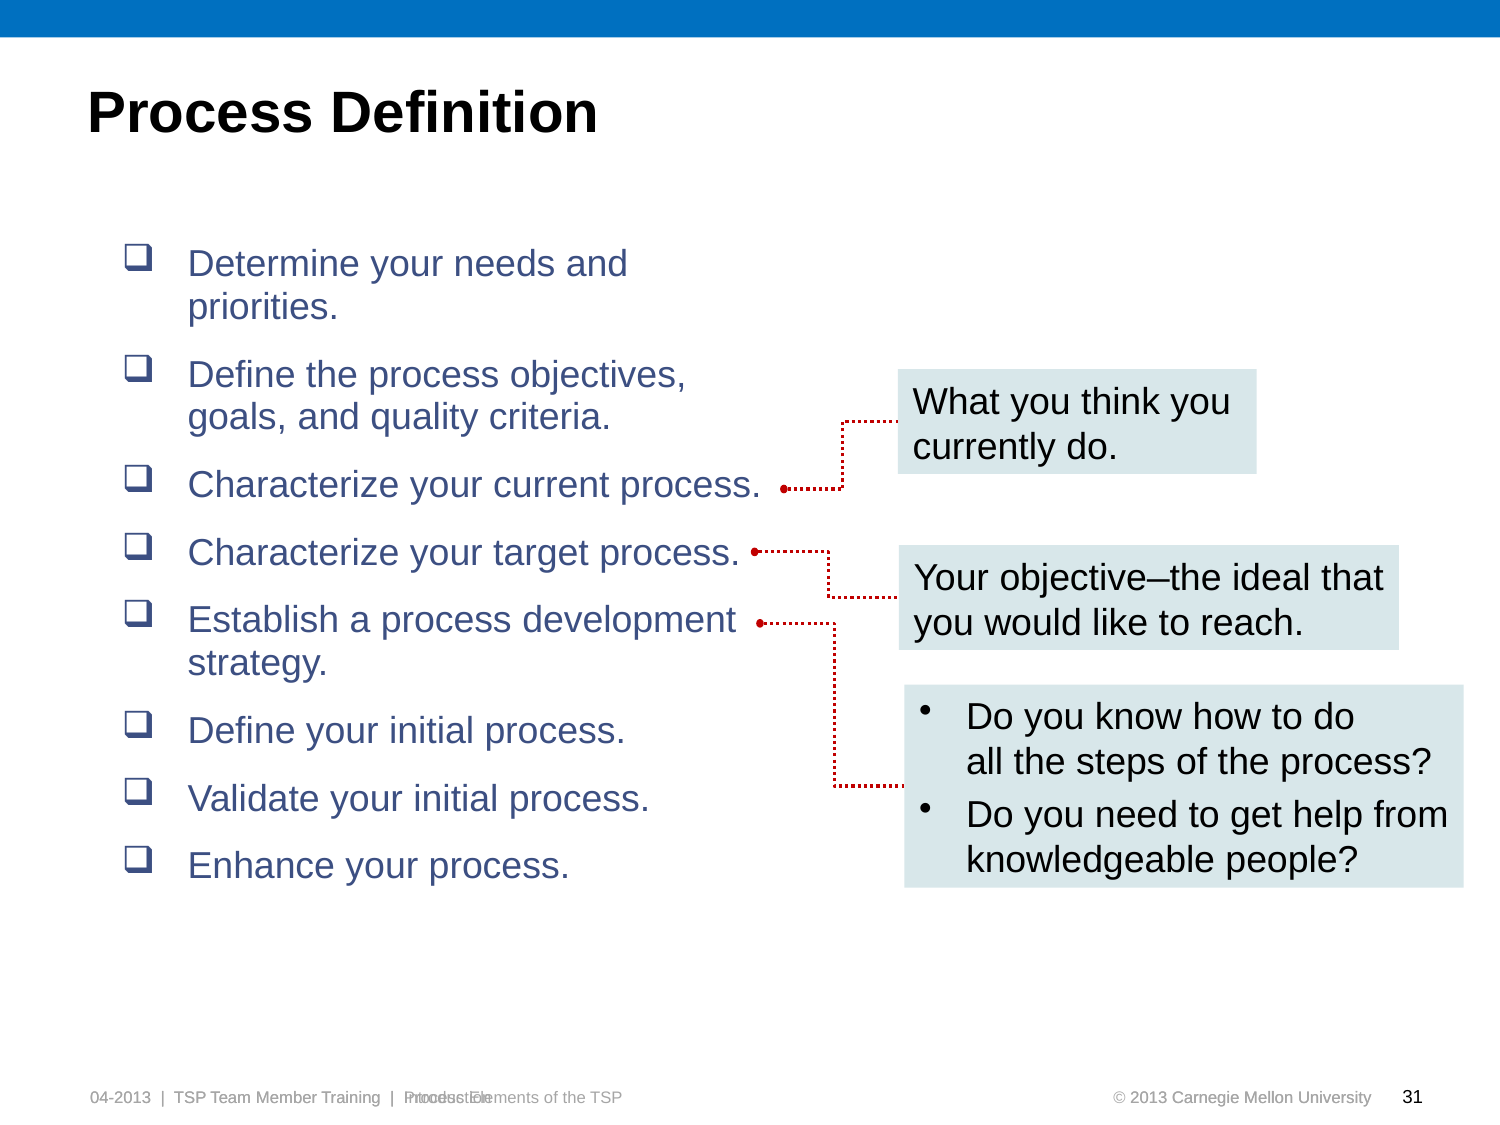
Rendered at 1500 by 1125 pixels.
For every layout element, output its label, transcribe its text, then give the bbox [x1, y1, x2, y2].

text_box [779, 368, 1259, 494]
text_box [755, 618, 1468, 890]
text_box Determine your needs and priorities. Define the process objectives, goals, and quality criteria. Characterize your current process. Characterize your target process. Establish a process development strategy. Define your initial process. Validate your initial process. Enhance your process. [41, 235, 792, 895]
title Process Definition [87, 87, 1439, 226]
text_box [750, 544, 1402, 623]
